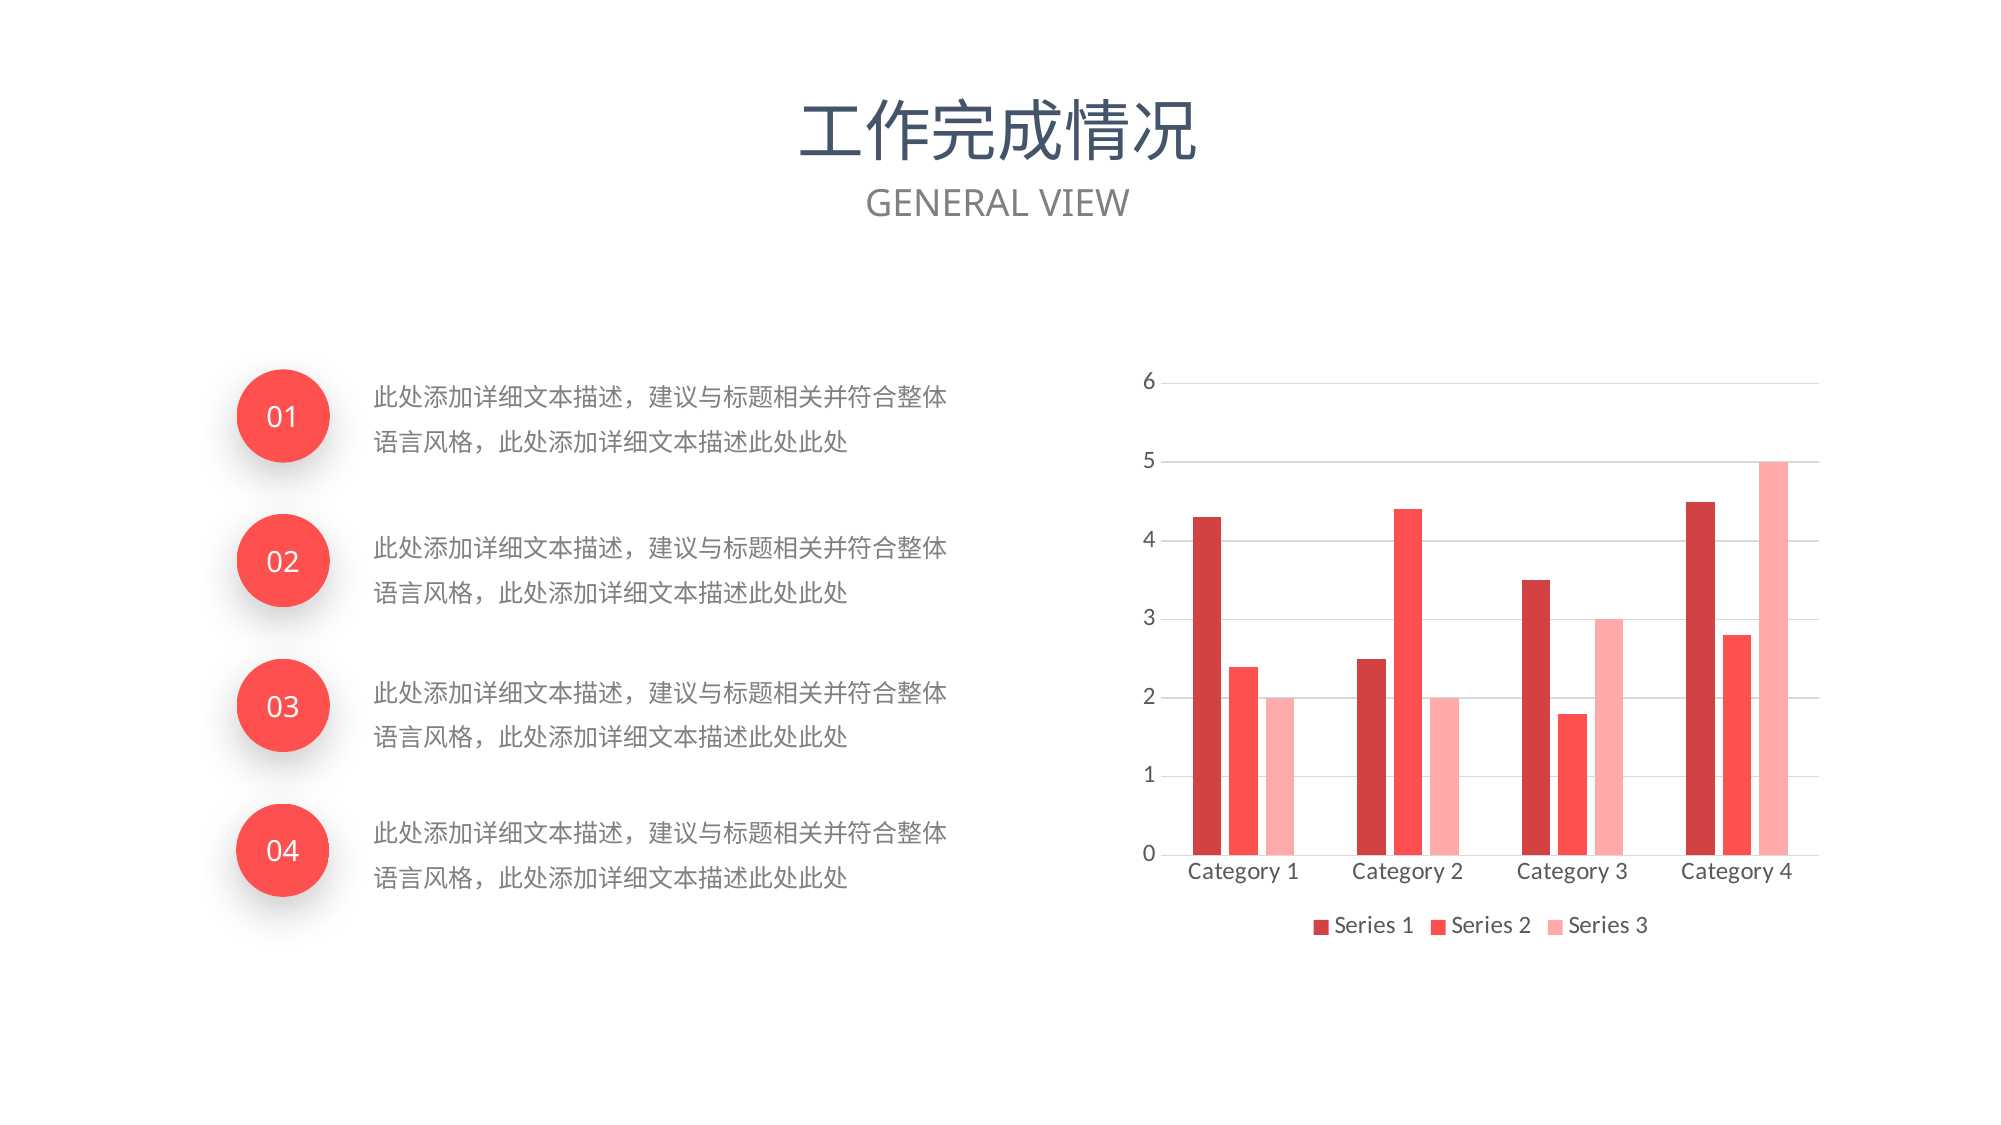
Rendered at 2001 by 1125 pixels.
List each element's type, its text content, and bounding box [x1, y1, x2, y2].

text_box 此处添加详细文本描述，建议与标题相关并符合整体语言风格，此处添加详细文本描述此处此处 [358, 359, 969, 464]
chart [1128, 359, 1834, 946]
text_box 此处添加详细文本描述，建议与标题相关并符合整体语言风格，此处添加详细文本描述此处此处 [358, 795, 969, 900]
text_box 01 [235, 368, 331, 464]
text_box 此处添加详细文本描述，建议与标题相关并符合整体语言风格，此处添加详细文本描述此处此处 [358, 654, 969, 760]
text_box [758, 81, 1238, 233]
text_box 此处添加详细文本描述，建议与标题相关并符合整体语言风格，此处添加详细文本描述此处此处 [358, 509, 969, 615]
text_box 04 [235, 802, 331, 898]
text_box 03 [235, 657, 331, 754]
text_box 02 [235, 512, 331, 609]
